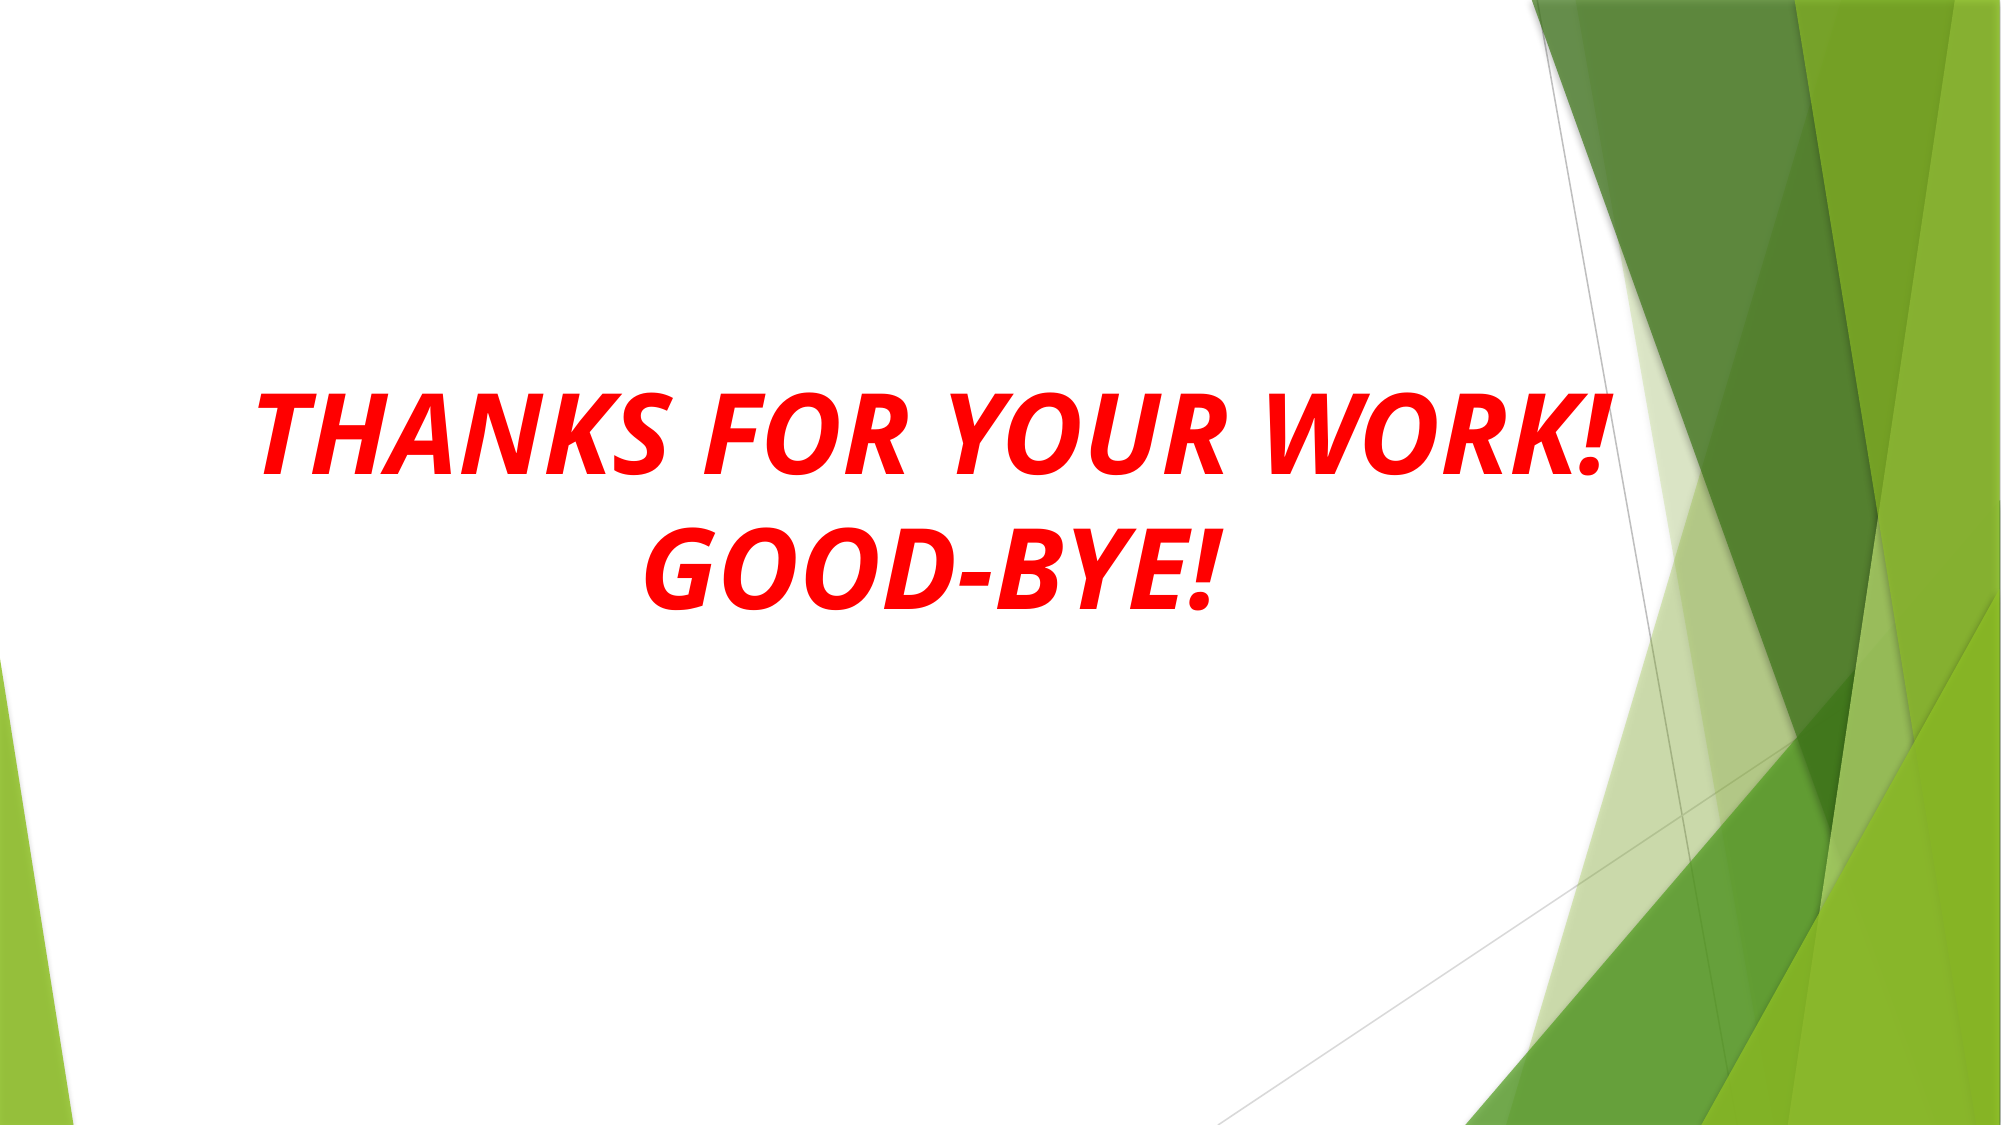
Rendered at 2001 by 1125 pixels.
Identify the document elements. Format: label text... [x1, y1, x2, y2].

list THANKS FOR YOUR WORK! GOOD-BYE! [111, 354, 1750, 992]
